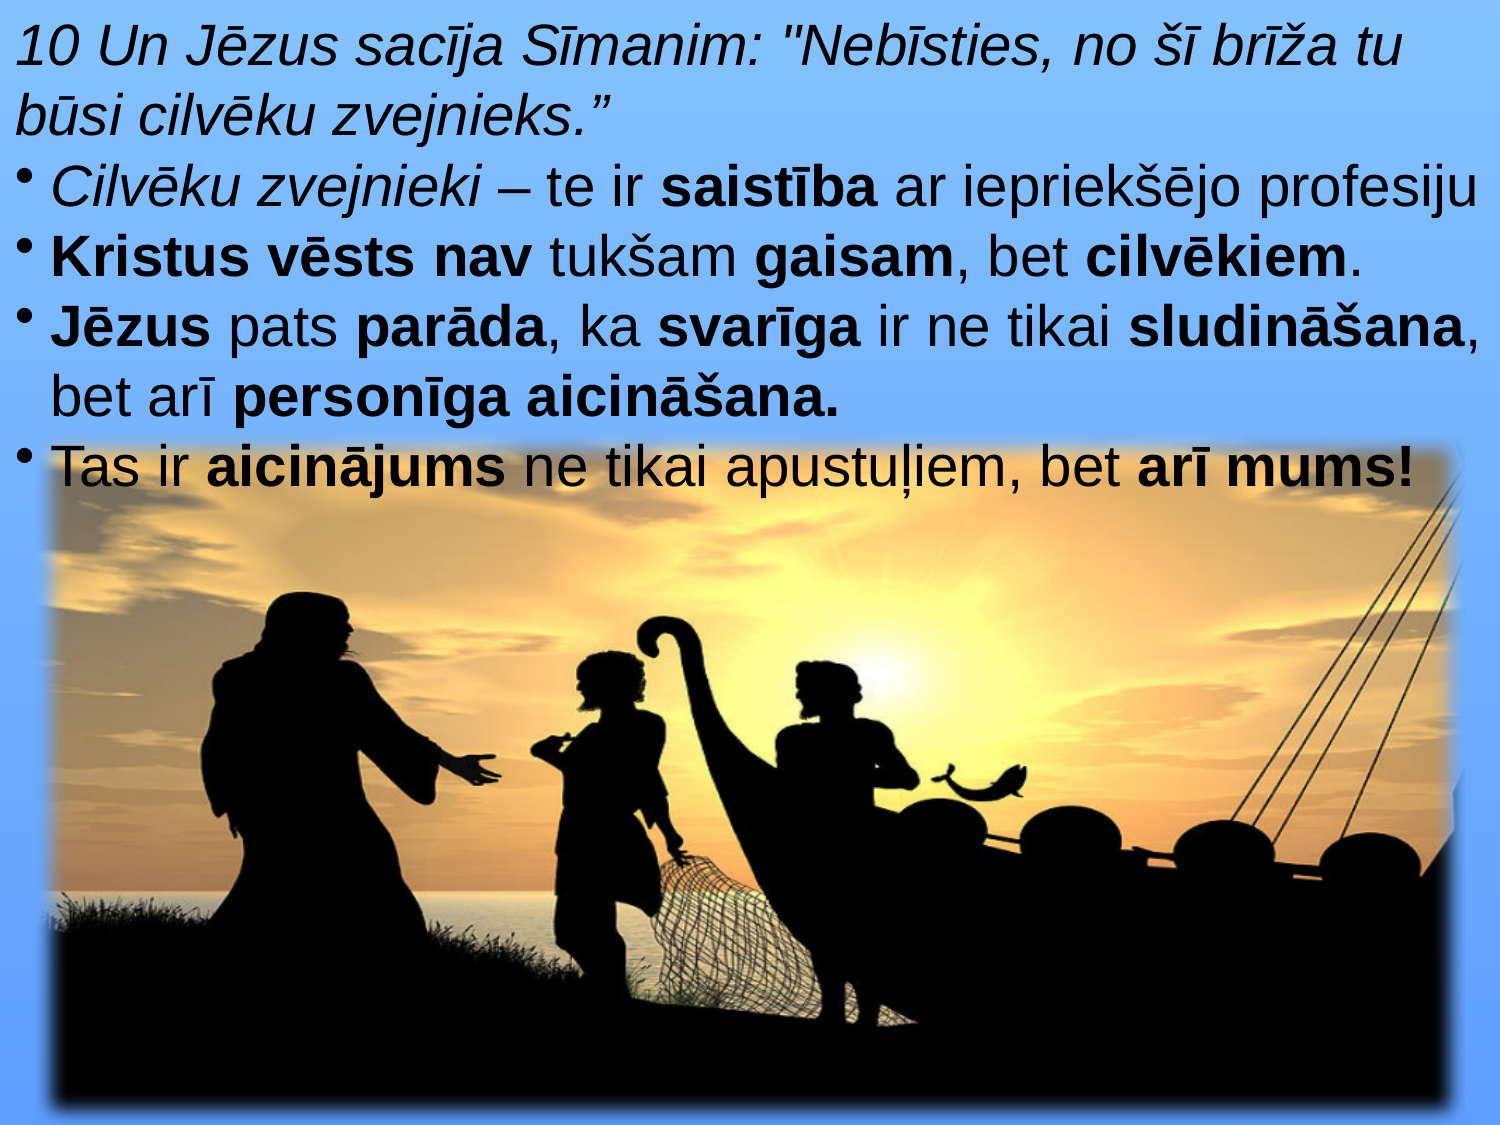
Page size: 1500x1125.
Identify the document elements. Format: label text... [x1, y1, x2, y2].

text_box Cilvēku zvejnieki – te ir saistība ar iepriekšējo profesiju Kristus vēsts nav tukšam gaisam, bet cilvēkiem. Jēzus pats parāda, ka svarīga ir ne tikai sludināšana, bet arī personīga aicināšana. Tas ir aicinājums ne tikai apustuļiem, bet arī mums! [0, 140, 1500, 506]
picture [34, 433, 1466, 1125]
list 10 Un Jēzus sacīja Sīmanim: "Nebīsties, no šī brīža tu būsi cilvēku zvejnieks.” [0, 0, 1500, 140]
